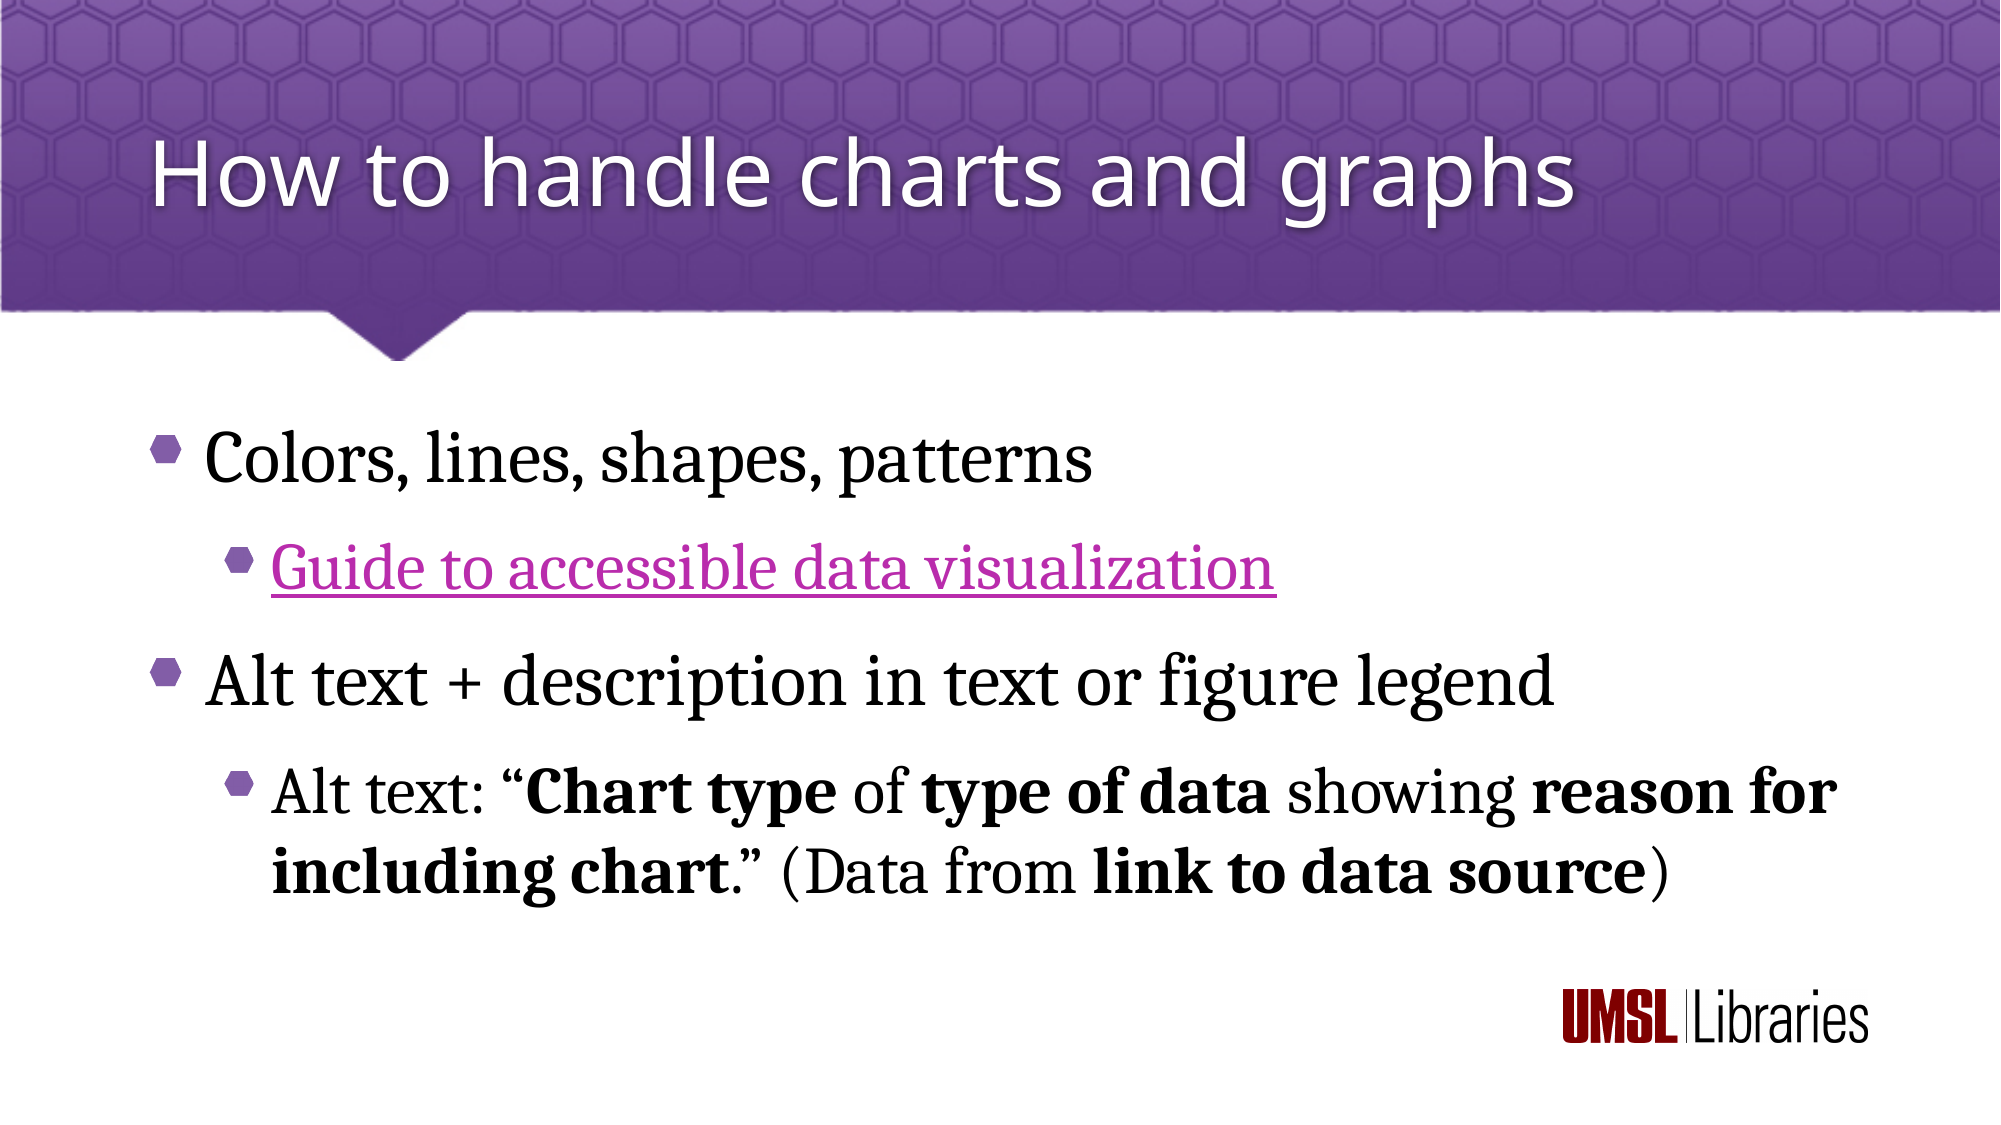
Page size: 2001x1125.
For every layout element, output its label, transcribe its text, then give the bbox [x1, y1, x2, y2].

picture [0, 0, 2000, 361]
list Colors, lines, shapes, patterns Guide to accessible data visualization Alt text + description in text or figure legend Alt text: “Chart type of type of data showing reason for including chart.” (Data from link to data source) [134, 364, 1866, 950]
picture [149, 658, 182, 693]
picture [224, 771, 254, 802]
picture [1563, 989, 1868, 1043]
picture [224, 547, 254, 579]
title How to handle charts and graphs [132, 73, 1868, 233]
picture [149, 435, 182, 470]
